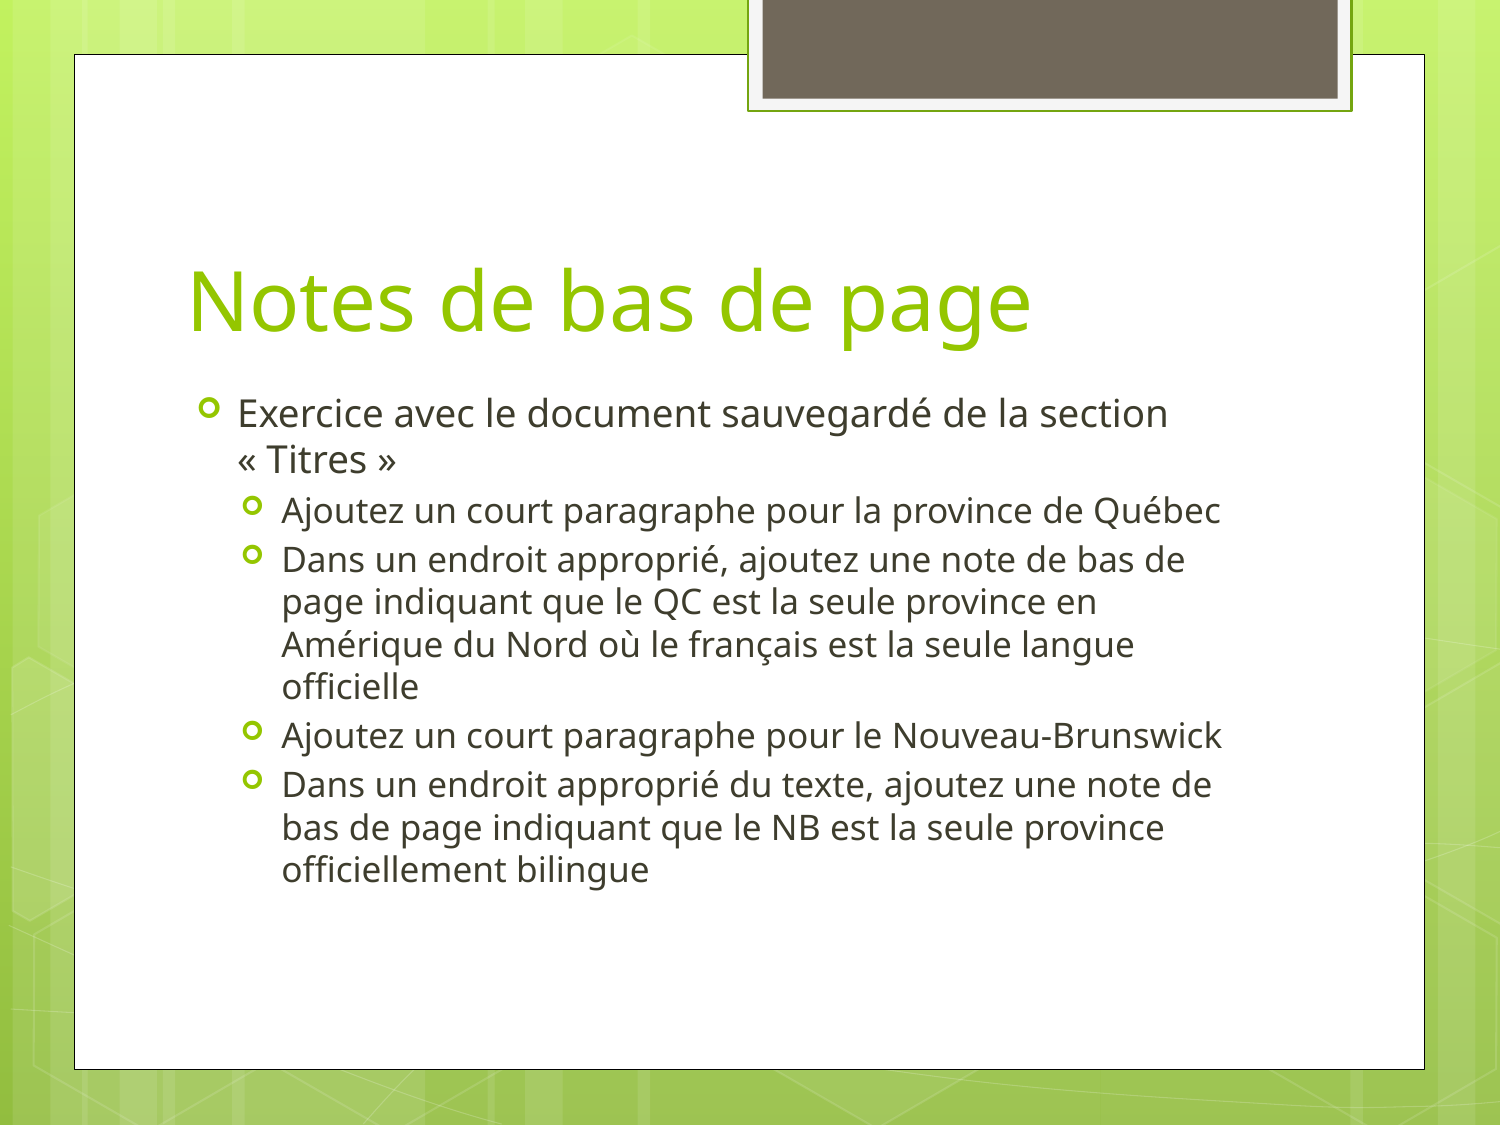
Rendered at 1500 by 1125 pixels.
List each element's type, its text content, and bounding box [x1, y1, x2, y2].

list Exercice avec le document sauvegardé de la section « Titres » Ajoutez un court paragraphe pour la province de Québec Dans un endroit approprié, ajoutez une note de bas de page indiquant que le QC est la seule province en Amérique du Nord où le français est la seule langue officielle Ajoutez un court paragraphe pour le Nouveau-Brunswick Dans un endroit approprié du texte, ajoutez une note de bas de page indiquant que le NB est la seule province officiellement bilingue [171, 381, 1283, 957]
title Notes de bas de page [171, 168, 1324, 357]
